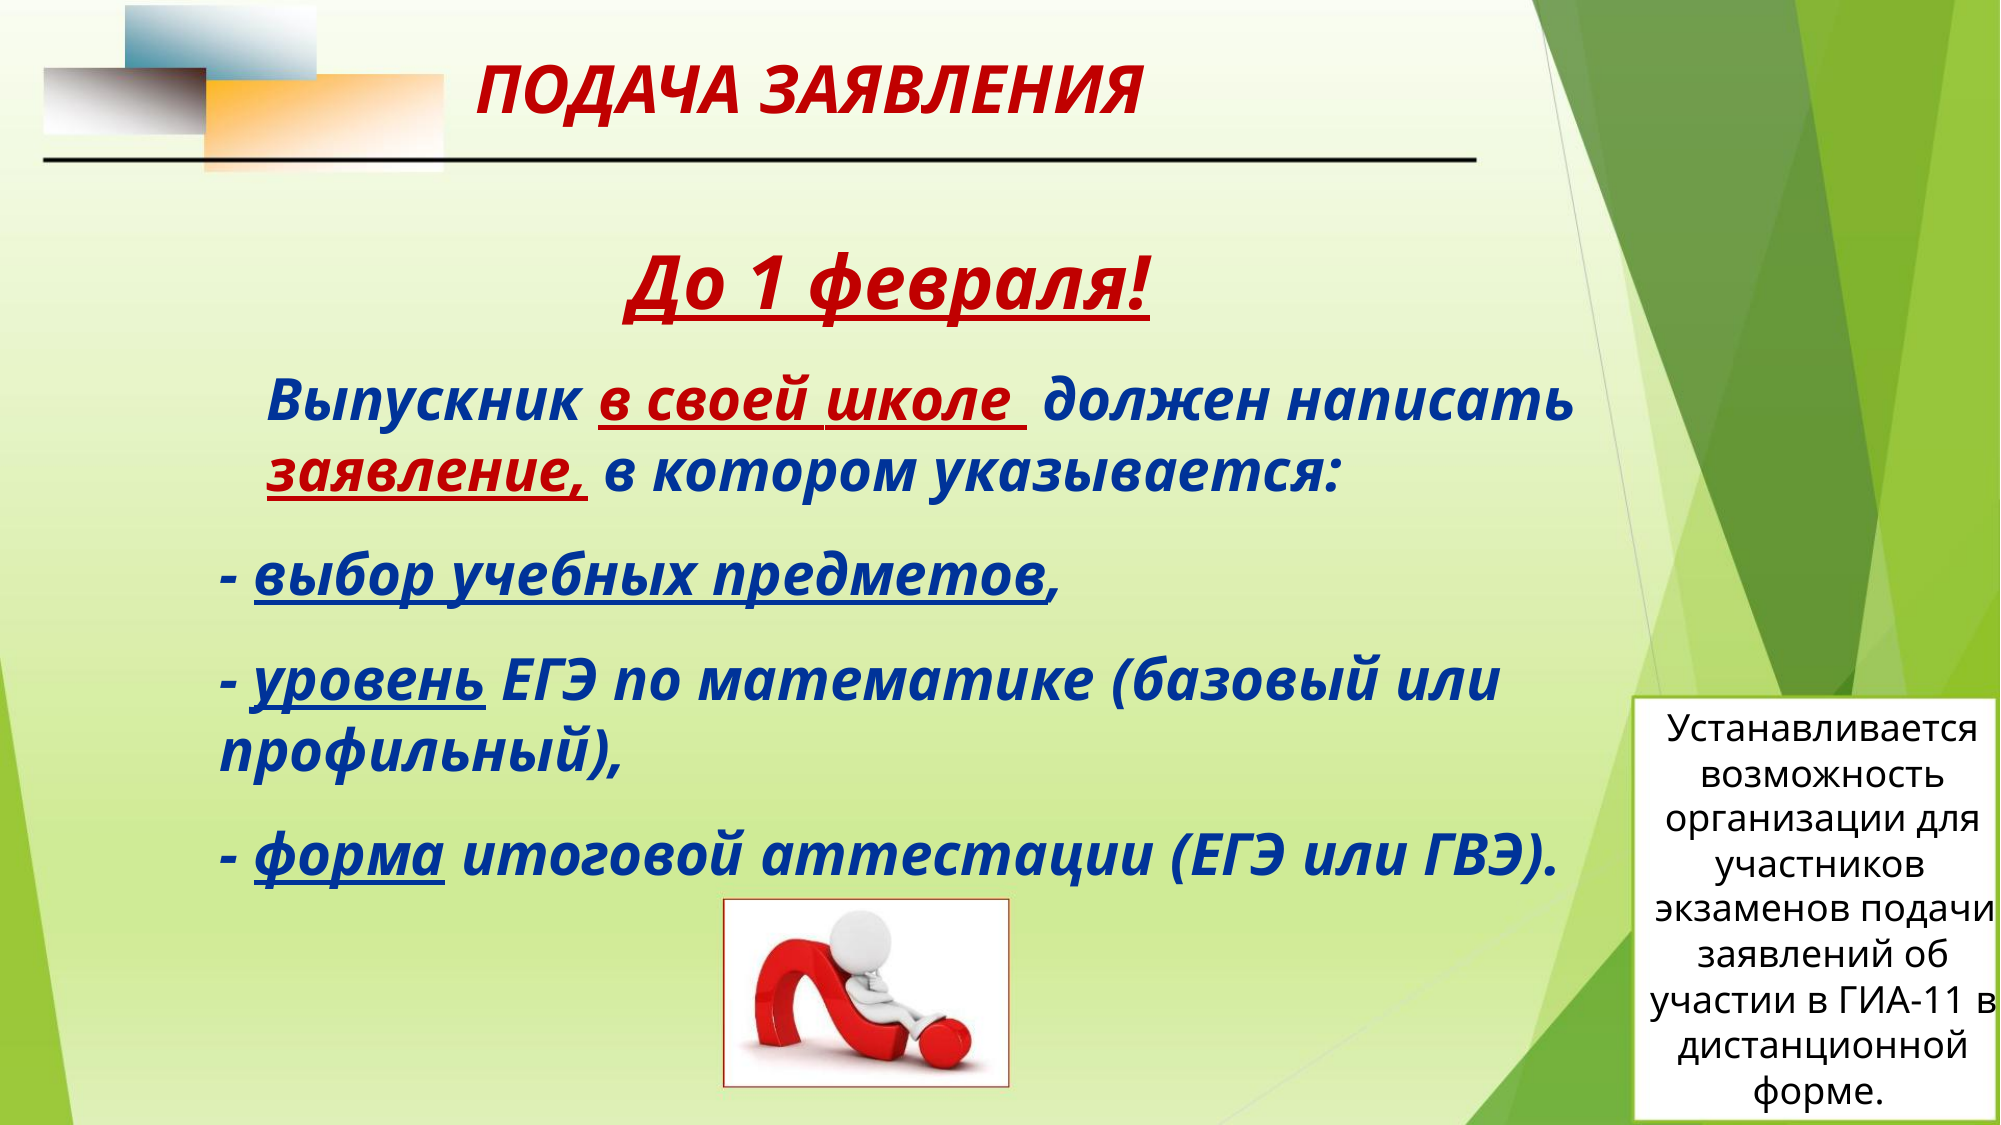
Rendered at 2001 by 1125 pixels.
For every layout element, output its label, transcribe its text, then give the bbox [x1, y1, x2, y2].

text_box Устанавливается возможность [1666, 706, 1989, 796]
text_box [0, 0, 2000, 1125]
text_box экзаменов подачи заявлений об участии в ГИА-11 в дистанционной форме. [1649, 886, 2000, 1113]
text_box - уровень ЕГЭ по математике (базовый или профильный), [219, 647, 1555, 784]
text_box организации для участников [1664, 796, 1991, 886]
text_box Выпускник в своей школе должен написать заявление, в котором указывается: [266, 367, 1595, 504]
text_box - форма итоговой аттестации (ЕГЭ или ГВЭ). [219, 822, 1646, 888]
text_box До 1 февраля! [629, 240, 1195, 325]
text_box - выбор учебных предметов, [219, 542, 1113, 608]
text_box ПОДАЧА ЗАЯВЛЕНИЯ [475, 49, 1167, 127]
